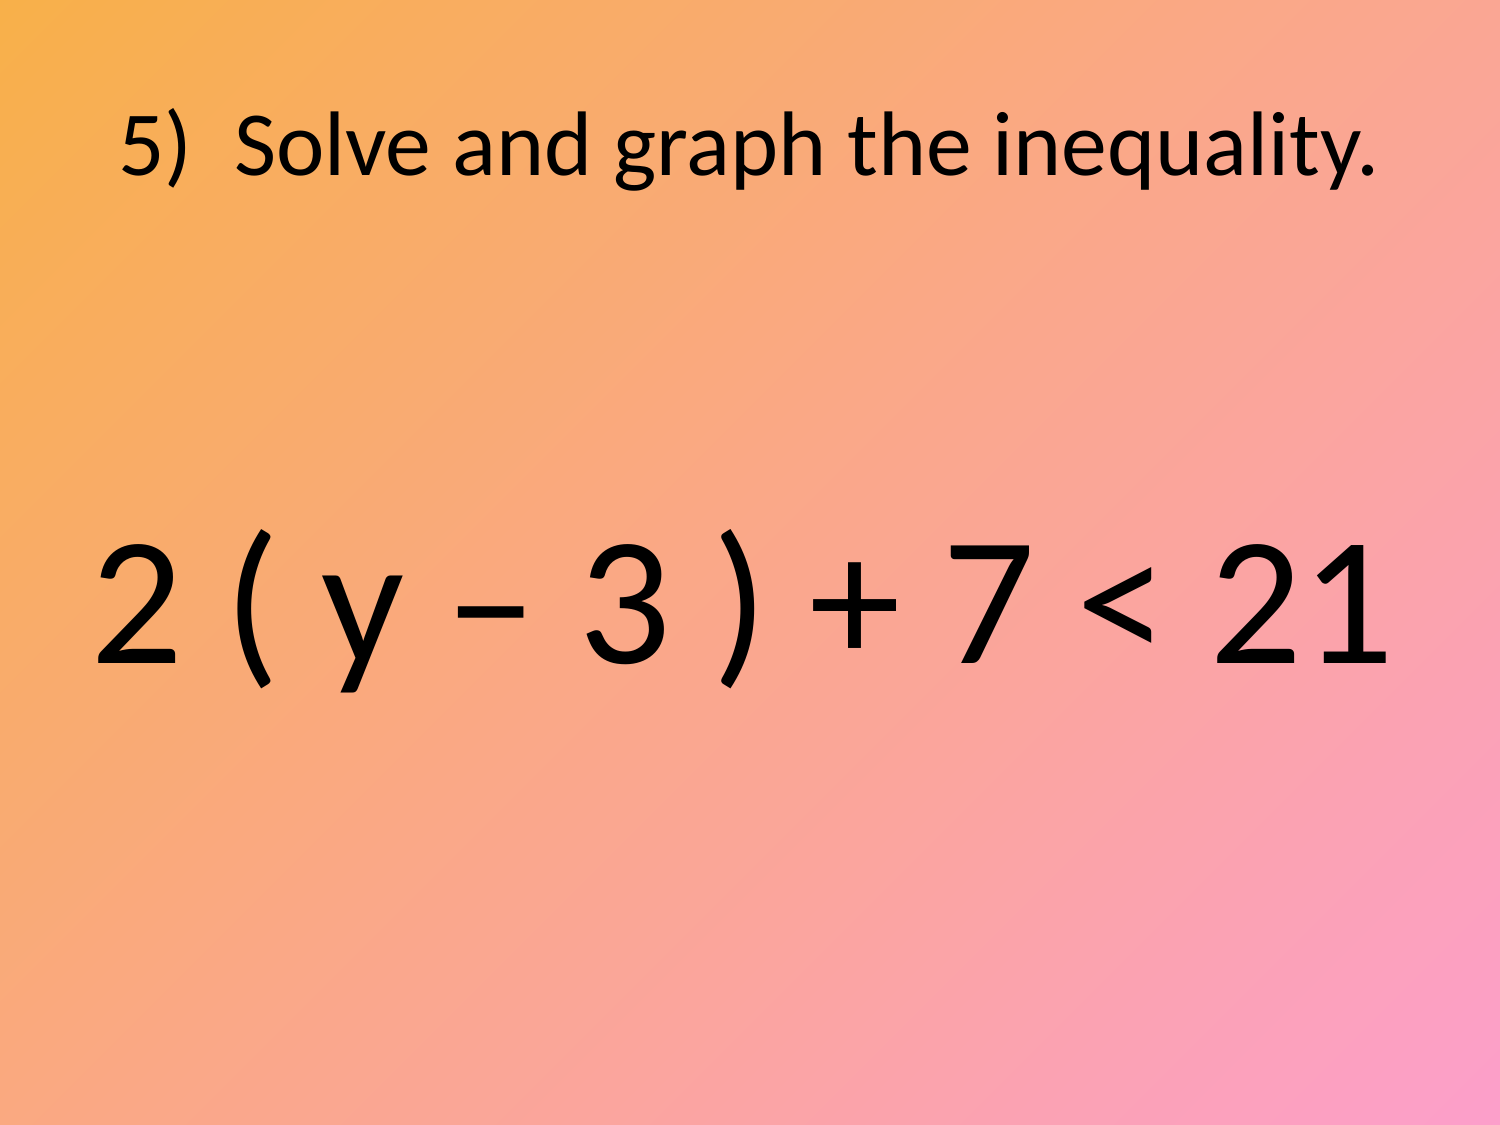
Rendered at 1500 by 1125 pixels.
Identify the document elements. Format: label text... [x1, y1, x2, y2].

list 2 ( y – 3 ) + 7 < 21 [74, 262, 1426, 1006]
title 5) Solve and graph the inequality. [74, 44, 1426, 233]
